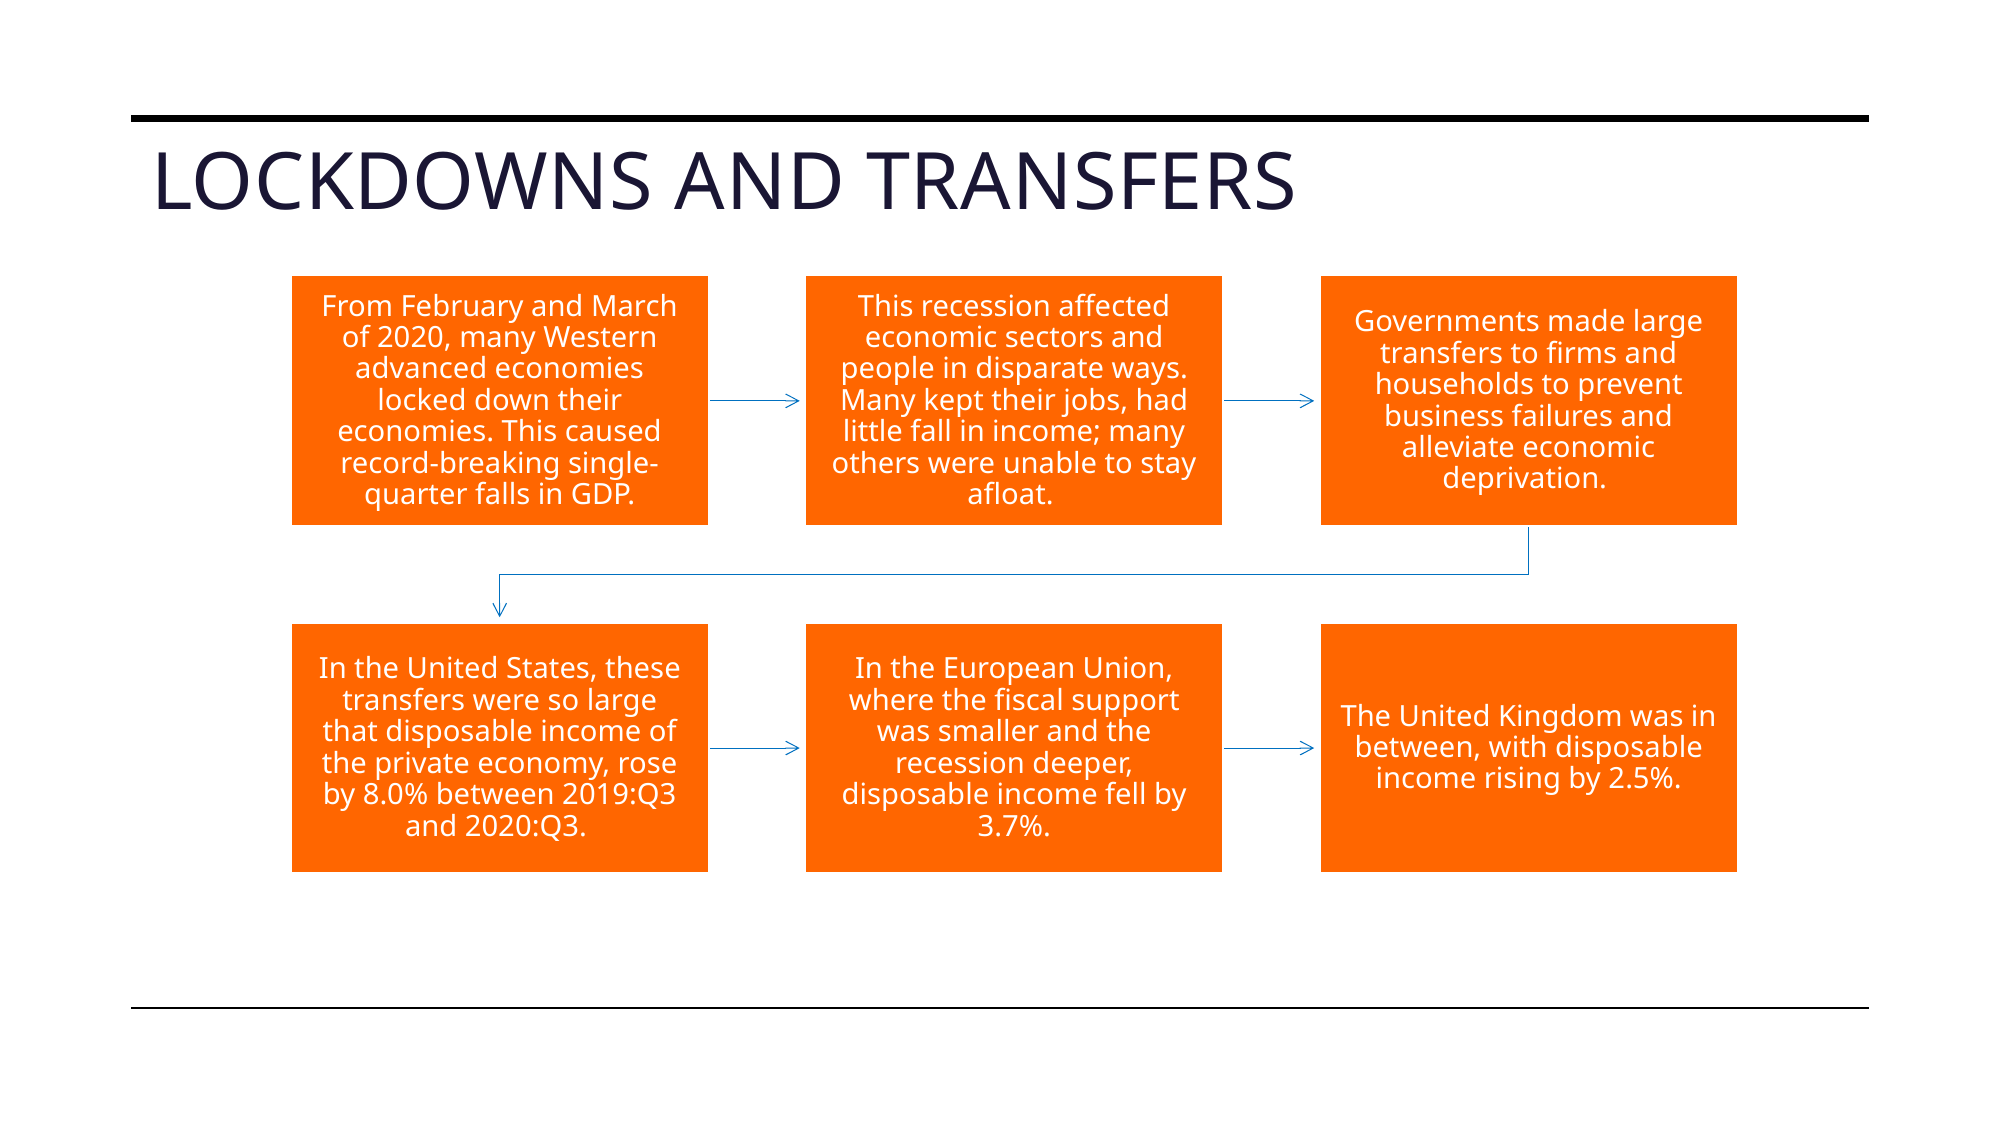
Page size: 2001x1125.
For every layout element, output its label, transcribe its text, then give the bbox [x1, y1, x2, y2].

title LOCKDOWNS AND TRANSFERS [136, 122, 1901, 252]
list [154, 275, 1875, 874]
